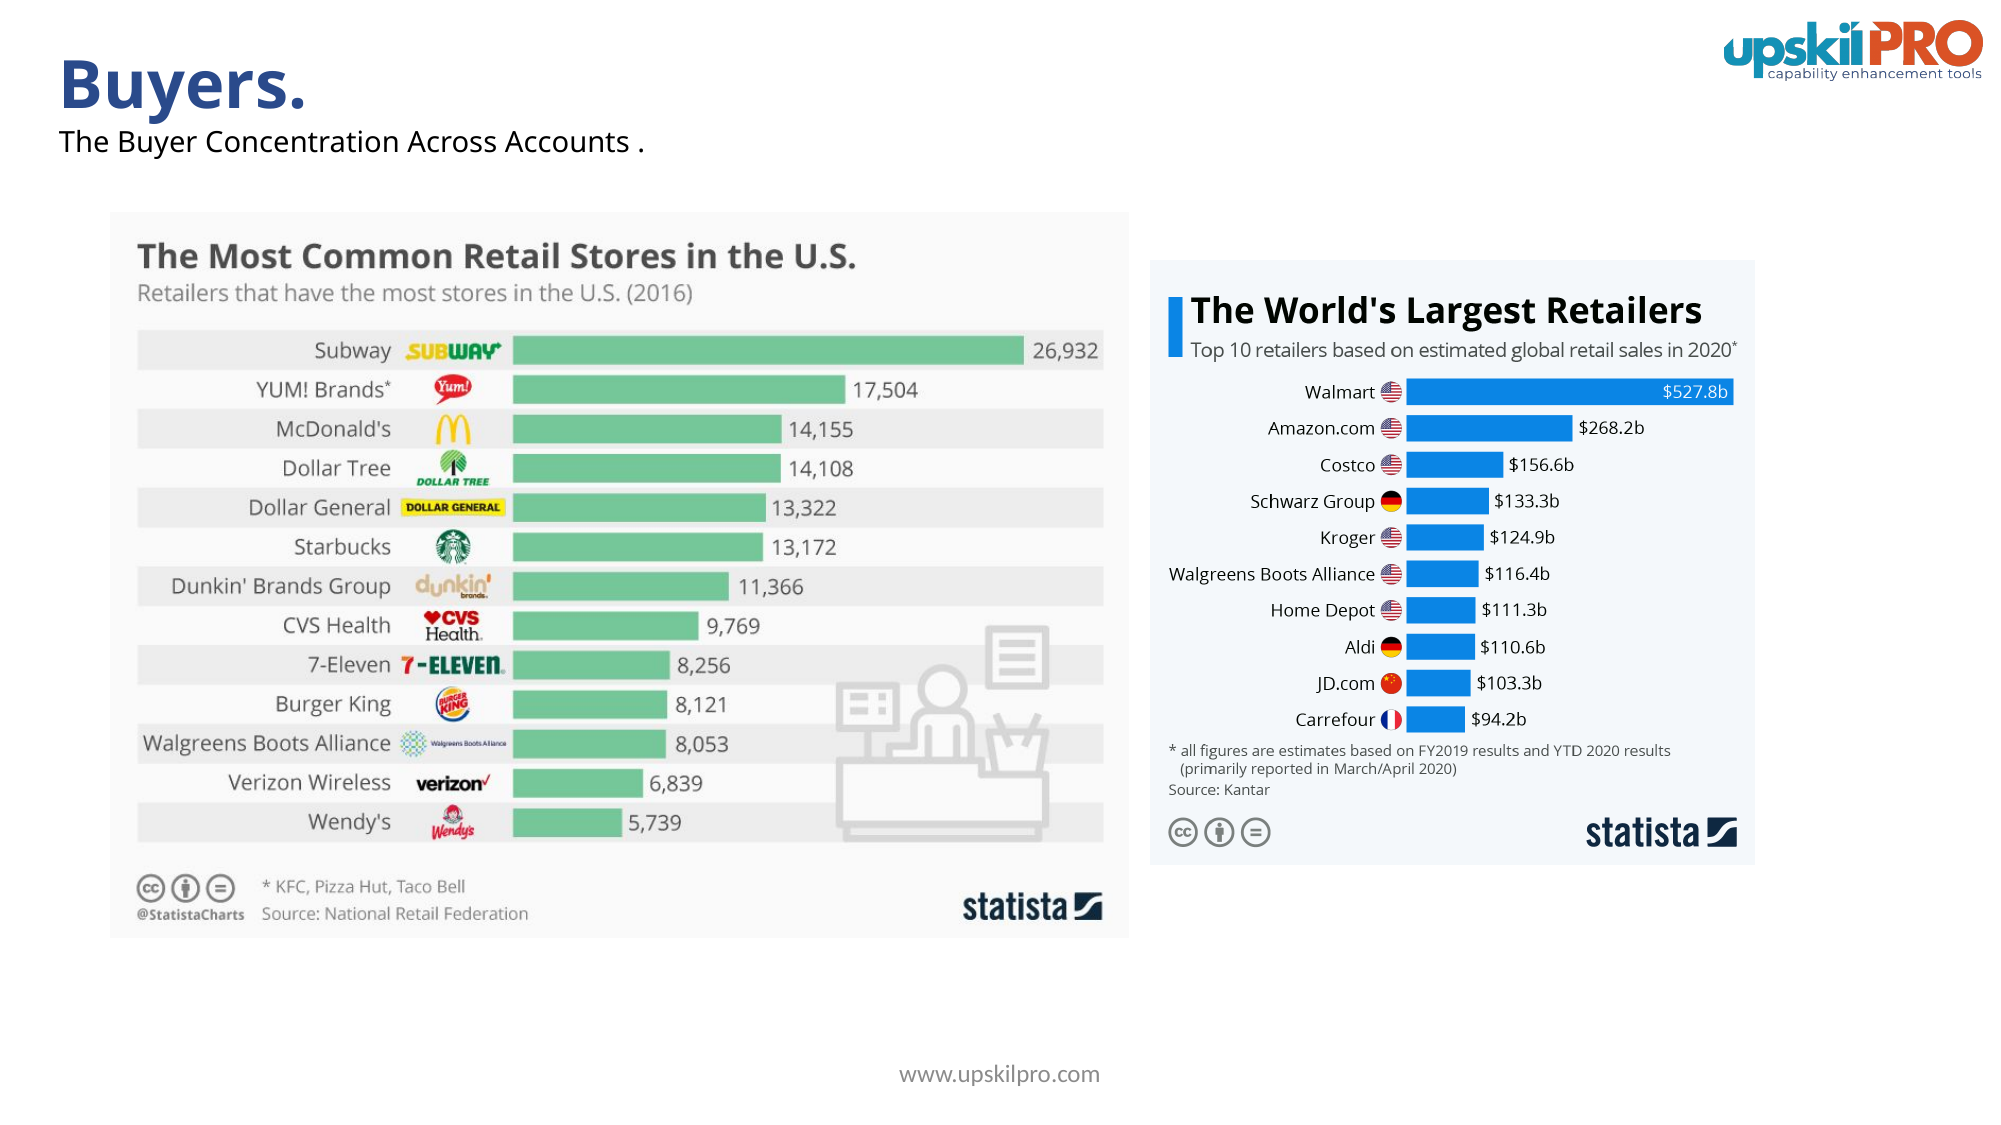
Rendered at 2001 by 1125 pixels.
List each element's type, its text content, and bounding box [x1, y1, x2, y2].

text_box Buyers. The Buyer Concentration Across Accounts . [44, 34, 1097, 167]
picture [1724, 20, 1983, 81]
picture [110, 212, 1129, 938]
footer www.upskilpro.com [662, 1042, 1338, 1103]
picture [1150, 260, 1755, 865]
